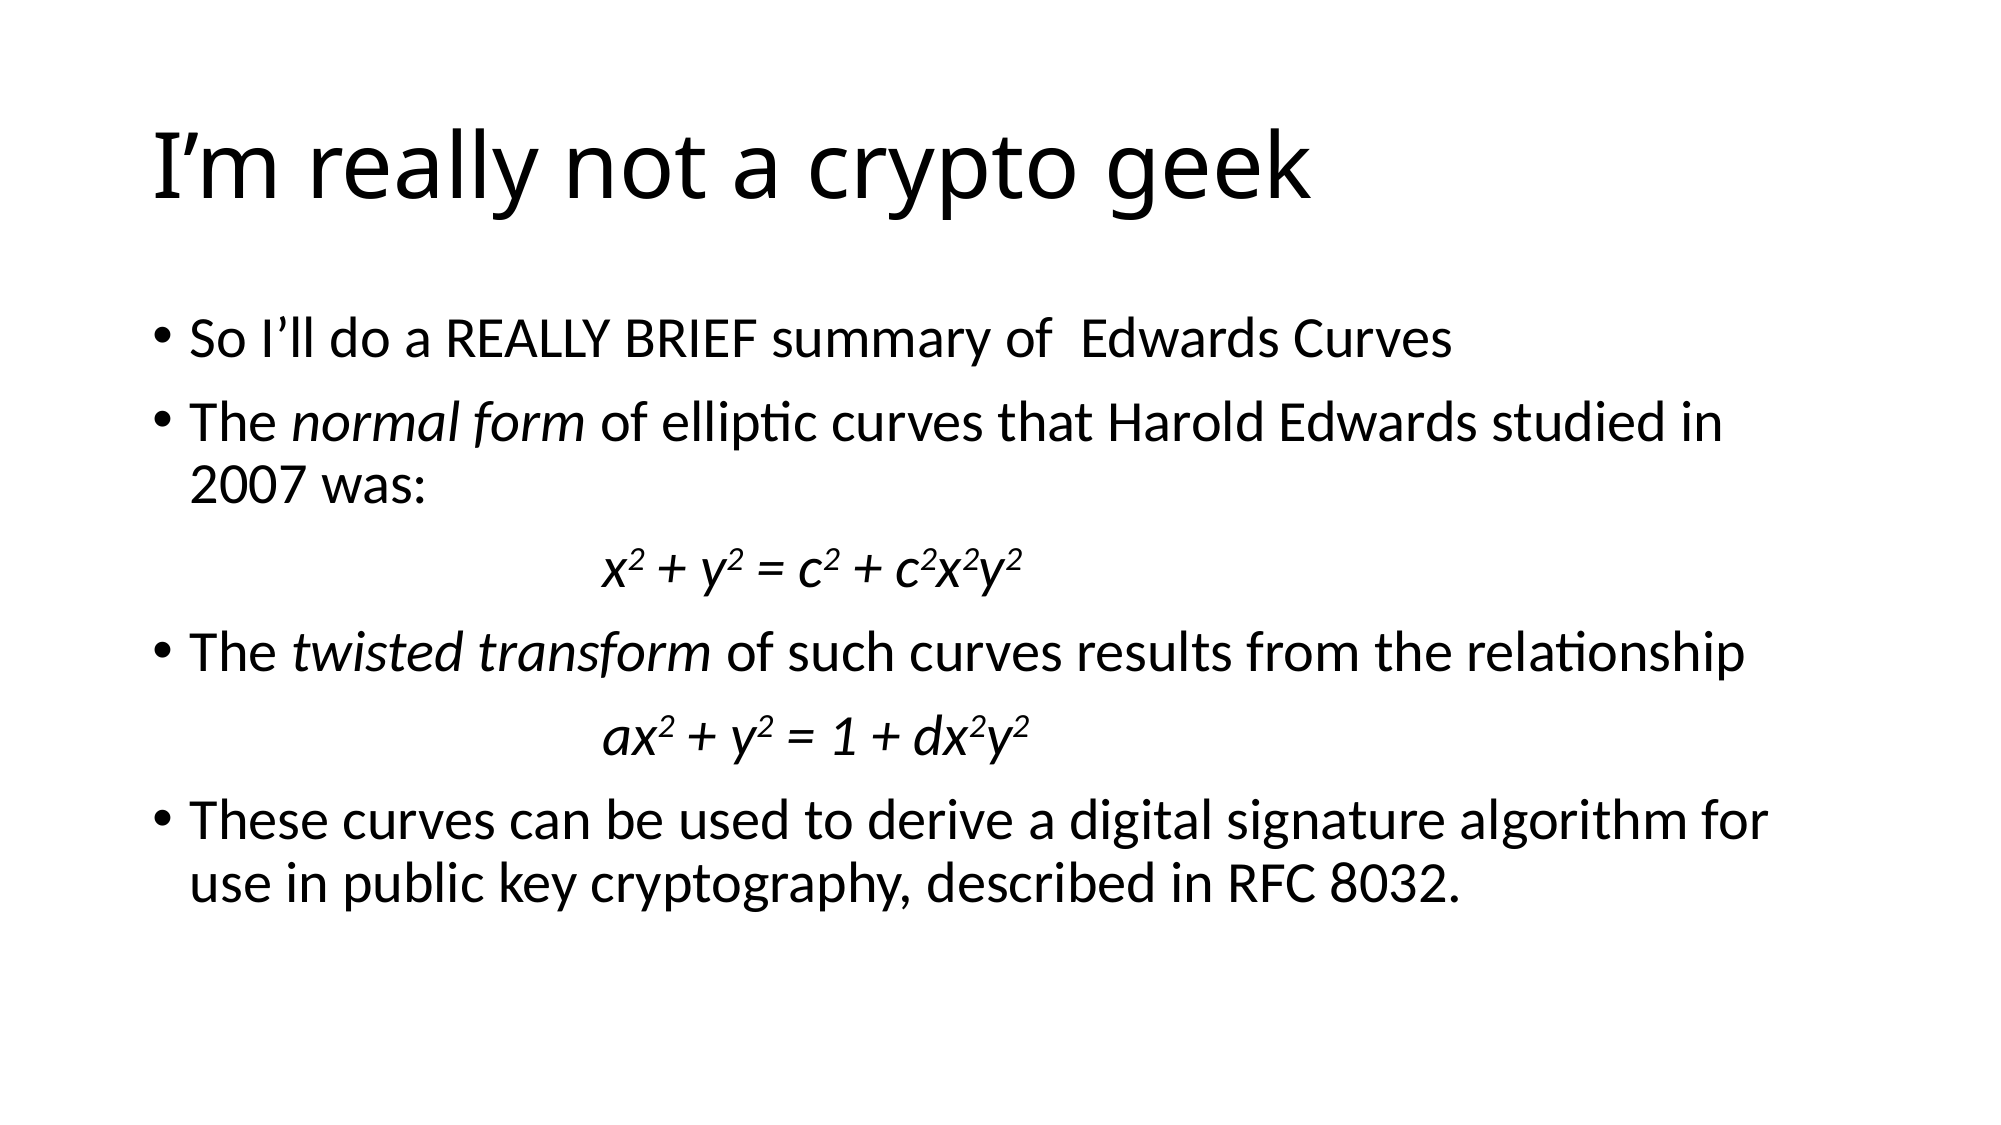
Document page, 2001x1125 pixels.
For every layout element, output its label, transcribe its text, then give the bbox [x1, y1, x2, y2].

title I’m really not a crypto geek [137, 59, 1863, 278]
list So I’ll do a REALLY BRIEF summary of Edwards Curves The normal form of elliptic curves that Harold Edwards studied in 2007 was: x2 + y2 = c2 + c2x2y2 The twisted transform of such curves results from the relationship ax2 + y2 = 1 + dx2y2 These curves can be used to derive a digital signature algorithm for use in public key cryptography, described in RFC 8032. [137, 299, 1863, 1014]
